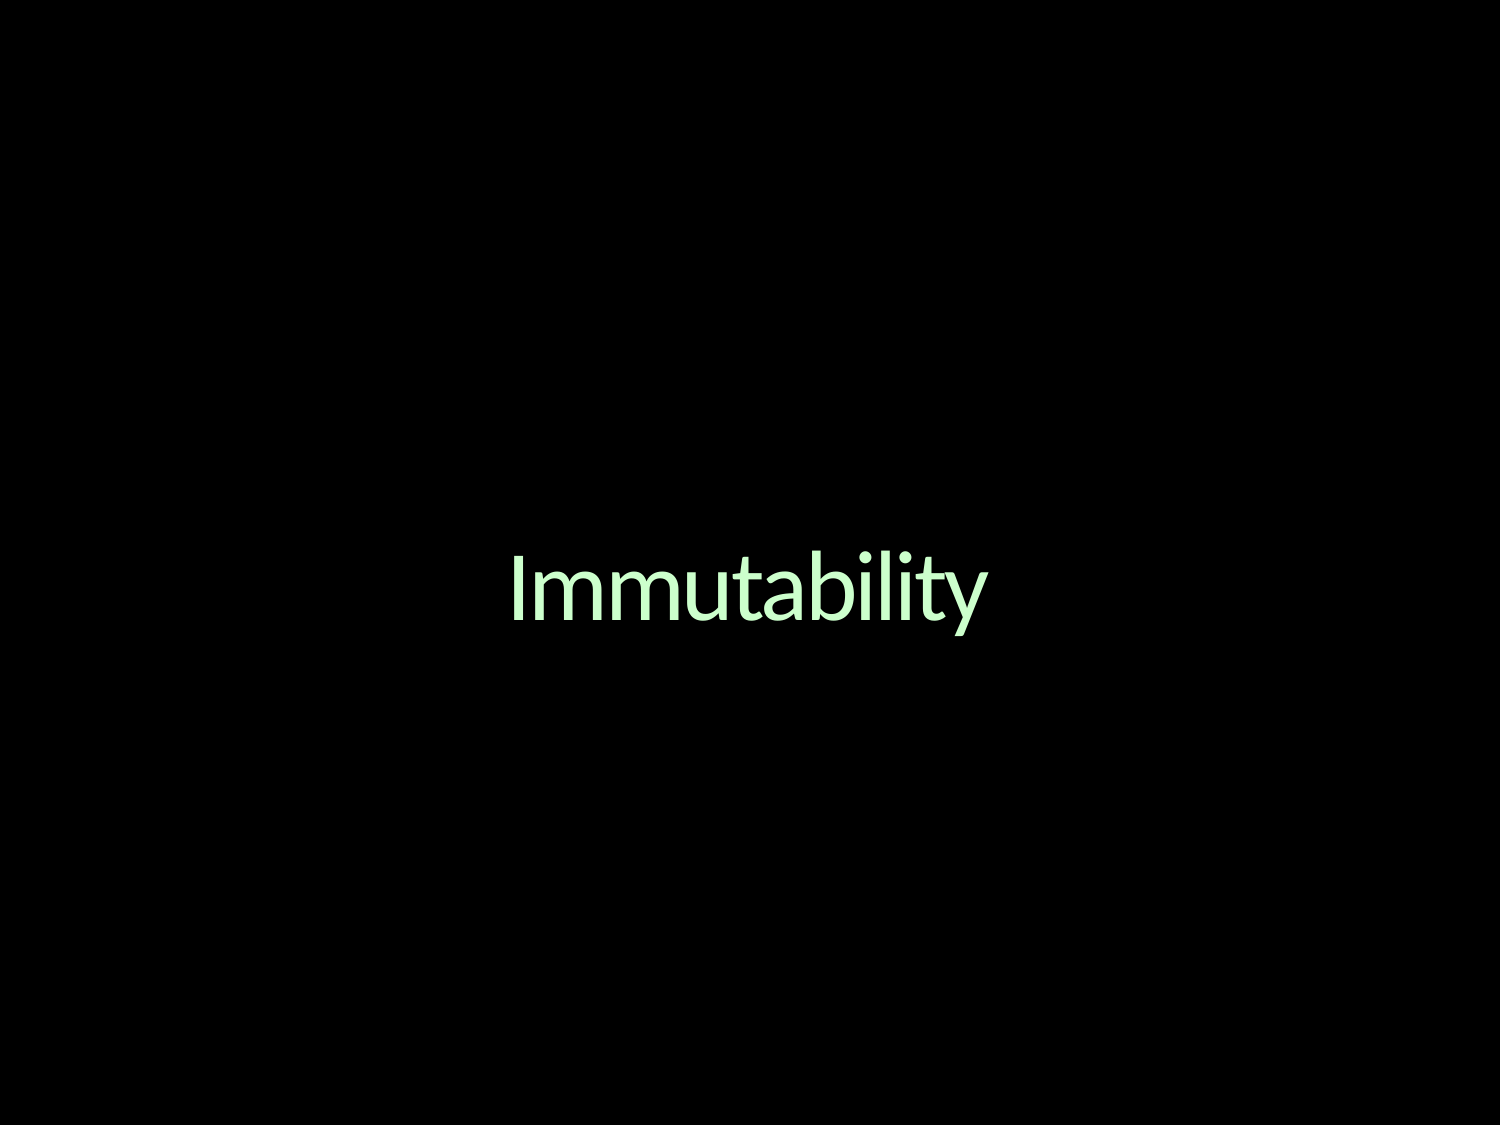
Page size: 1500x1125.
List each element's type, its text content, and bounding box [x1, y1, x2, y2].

title Immutability [60, 533, 1436, 643]
